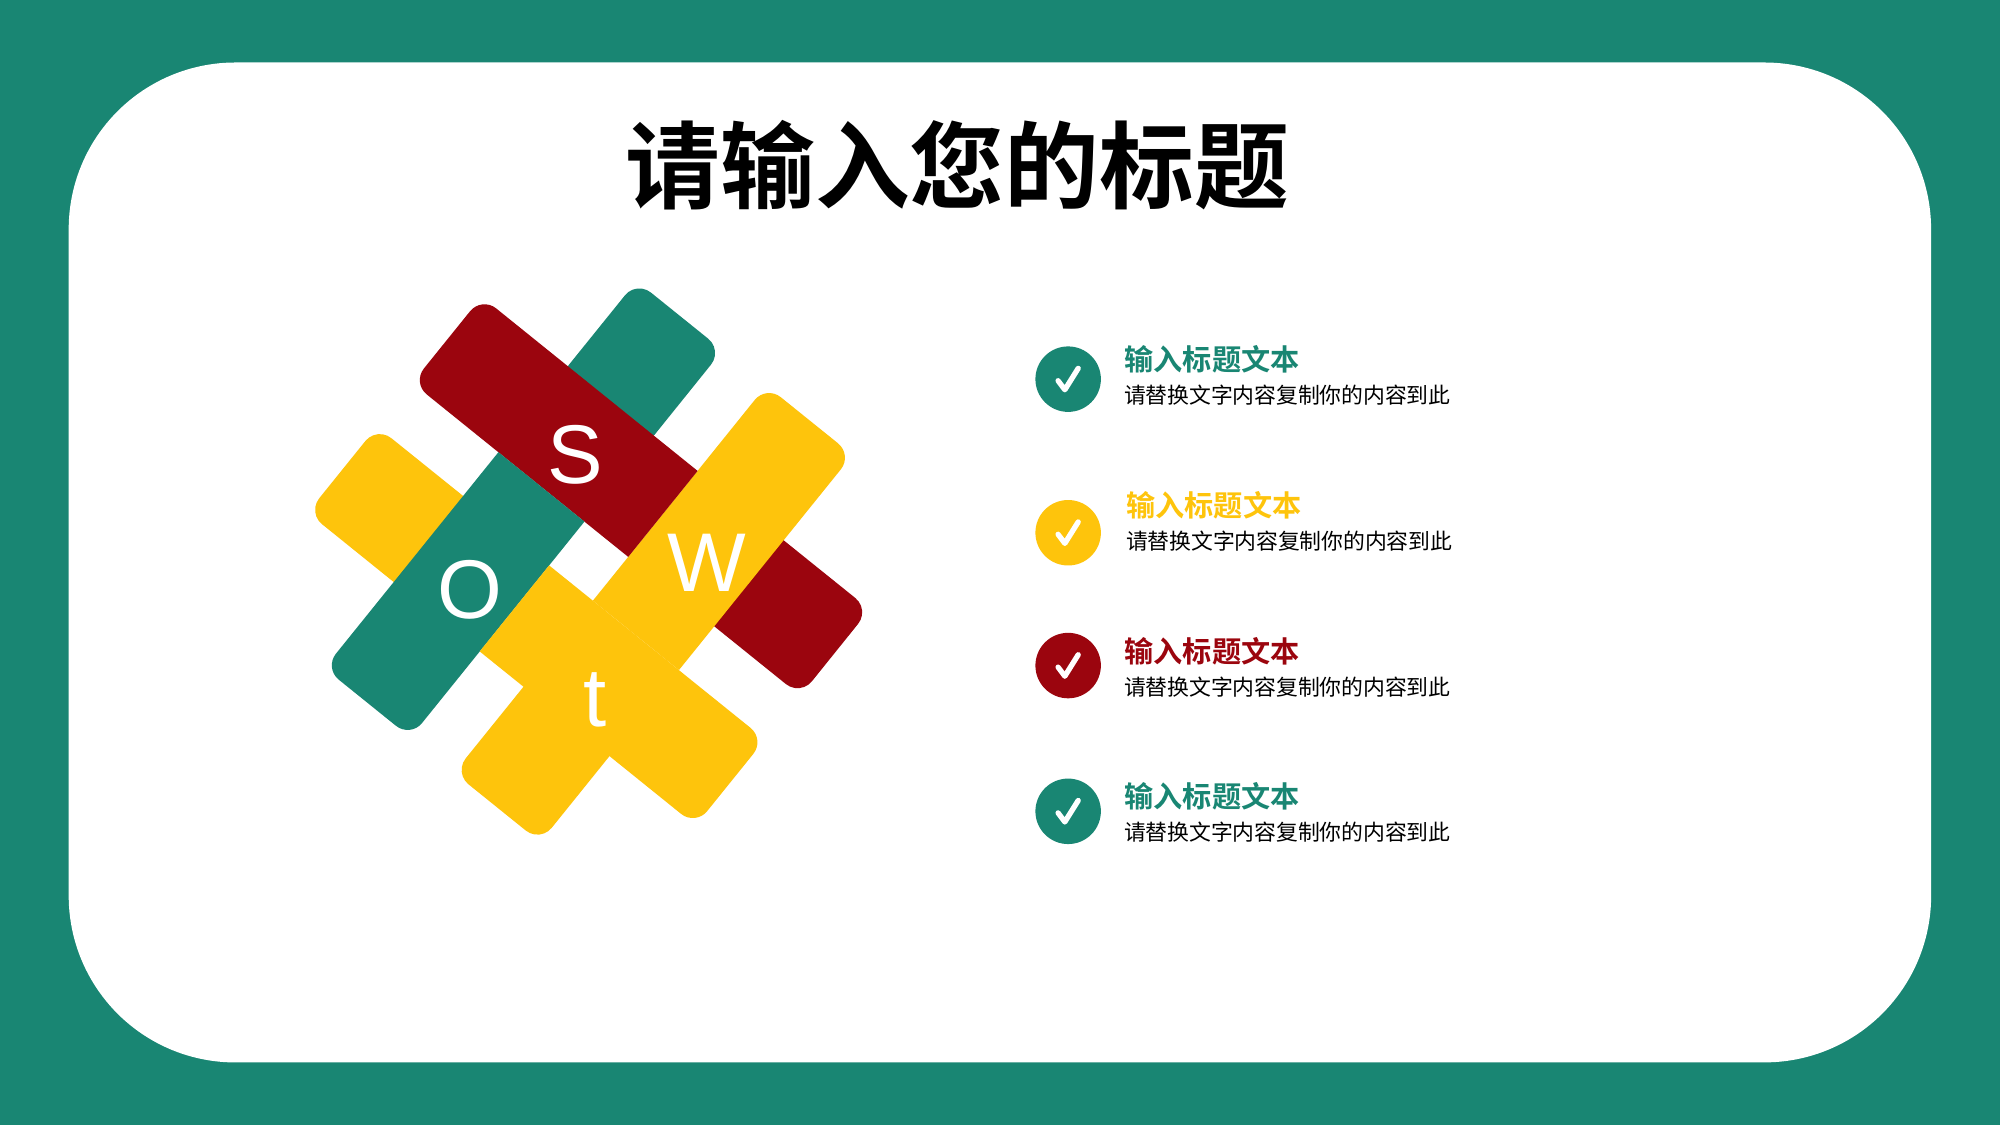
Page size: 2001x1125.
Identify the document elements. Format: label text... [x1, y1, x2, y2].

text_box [325, 301, 850, 824]
text_box 请输入您的标题 [625, 106, 1309, 221]
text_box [1035, 778, 1686, 894]
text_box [1035, 487, 1687, 602]
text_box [1035, 341, 1686, 457]
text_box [1035, 632, 1686, 748]
